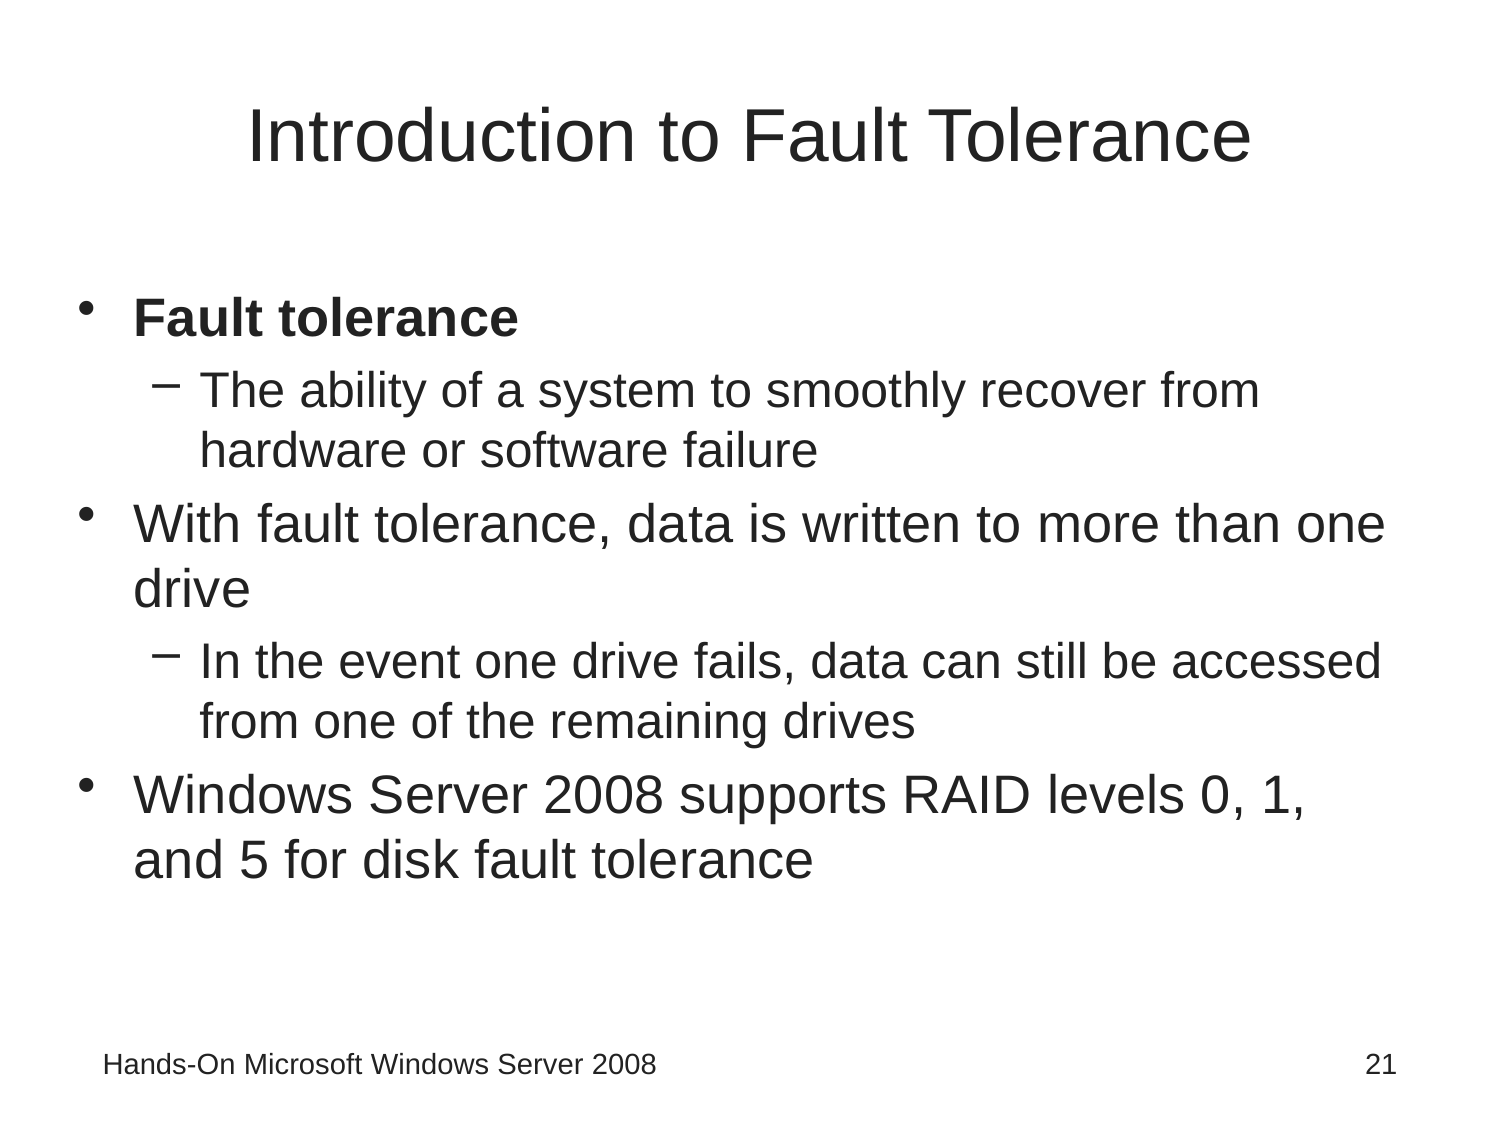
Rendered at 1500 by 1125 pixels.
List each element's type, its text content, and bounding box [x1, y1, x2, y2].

footer Hands-On Microsoft Windows Server 2008 [87, 1037, 1051, 1101]
slide_number 21 [1074, 1037, 1413, 1101]
title Introduction to Fault Tolerance [87, 37, 1413, 226]
list Fault tolerance The ability of a system to smoothly recover from hardware or software failure With fault tolerance, data is written to more than one drive In the event one drive fails, data can still be accessed from one of the remaining drives Windows Server 2008 supports RAID levels 0, 1, and 5 for disk fault tolerance [62, 274, 1426, 1026]
